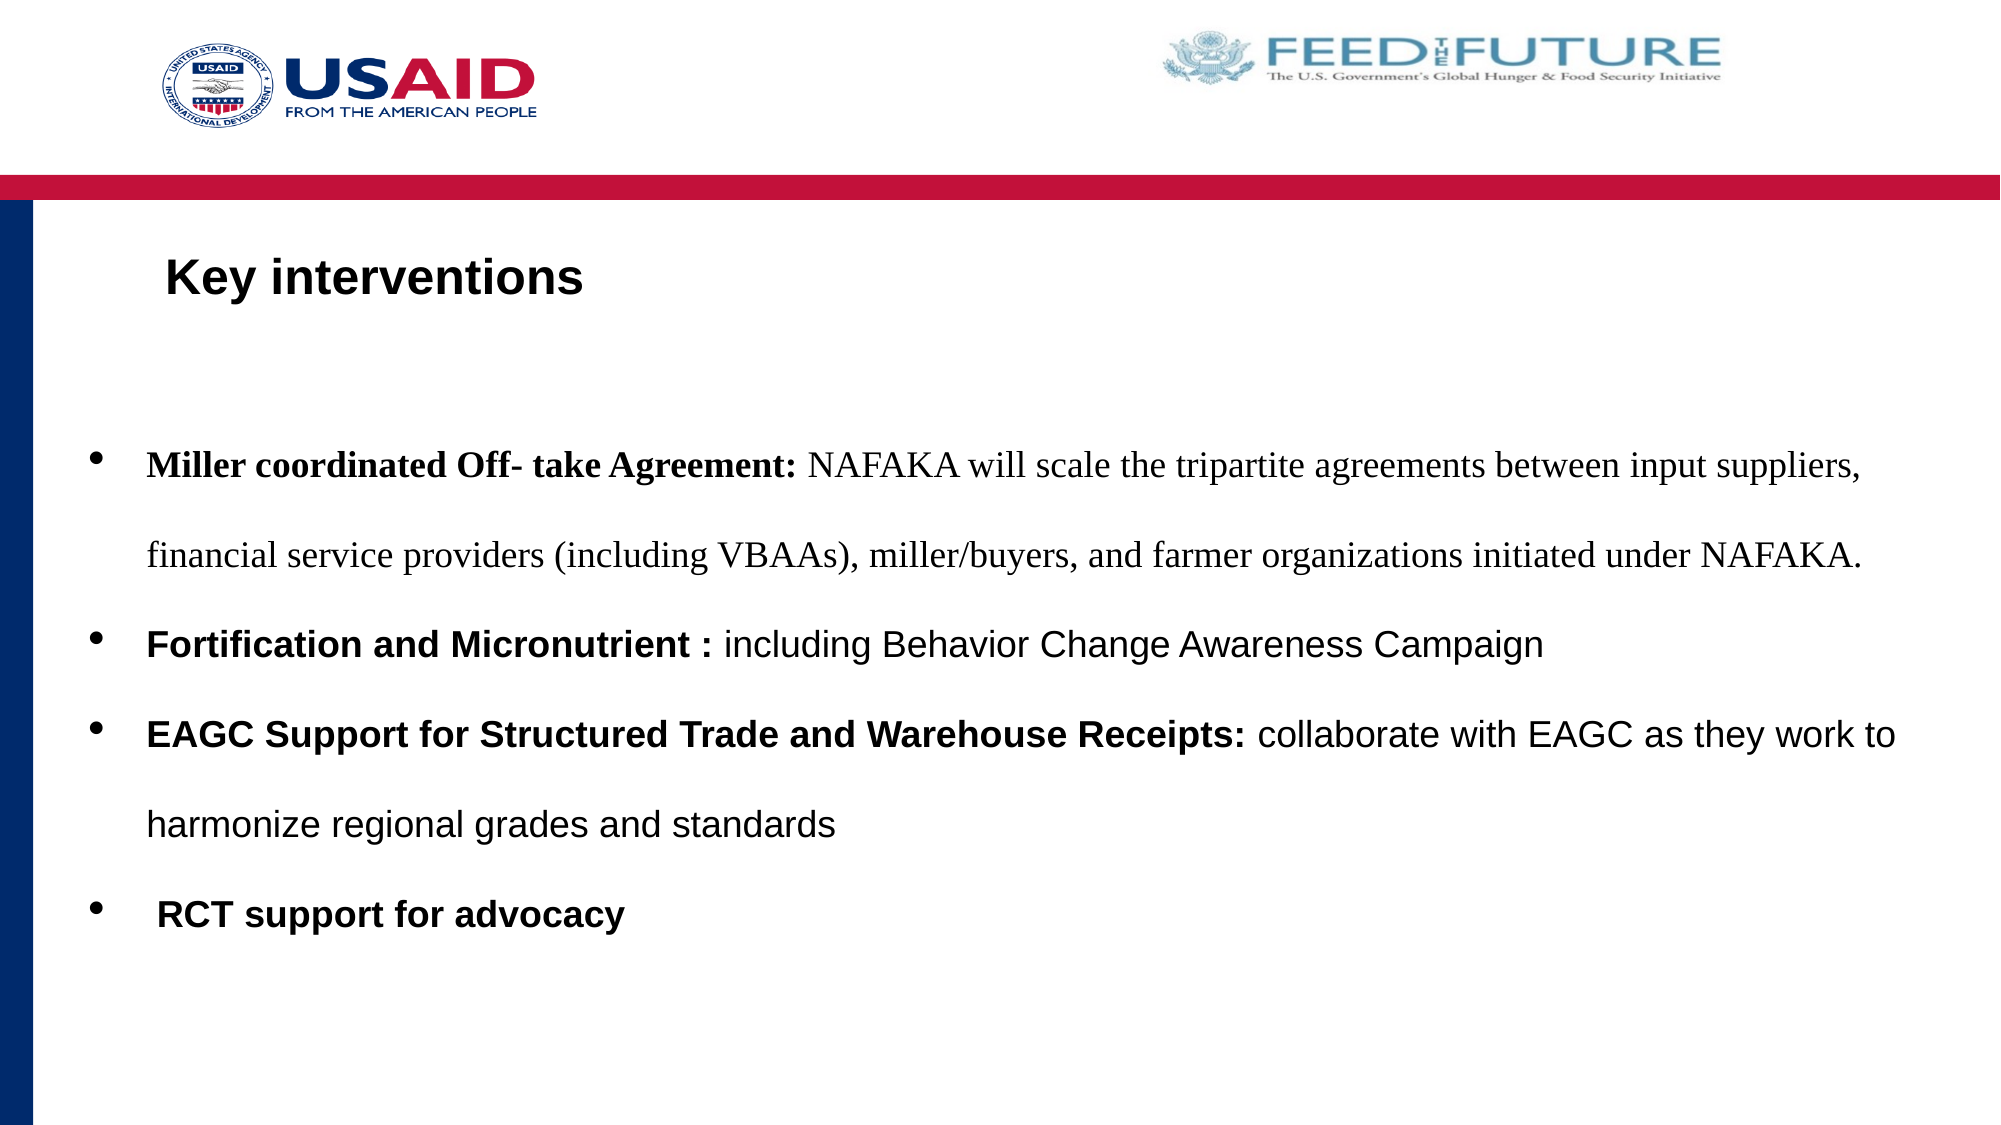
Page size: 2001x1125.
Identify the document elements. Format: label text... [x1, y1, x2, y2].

list Miller coordinated Off- take Agreement: NAFAKA will scale the tripartite agreements between input suppliers, financial service providers (including VBAAs), miller/buyers, and farmer organizations initiated under NAFAKA. Fortification and Micronutrient : including Behavior Change Awareness Campaign EAGC Support for Structured Trade and Warehouse Receipts: collaborate with EAGC as they work to harmonize regional grades and standards RCT support for advocacy [75, 337, 1950, 1063]
picture [1116, 11, 1837, 152]
picture [107, 17, 590, 158]
title Key interventions [150, 237, 1850, 337]
